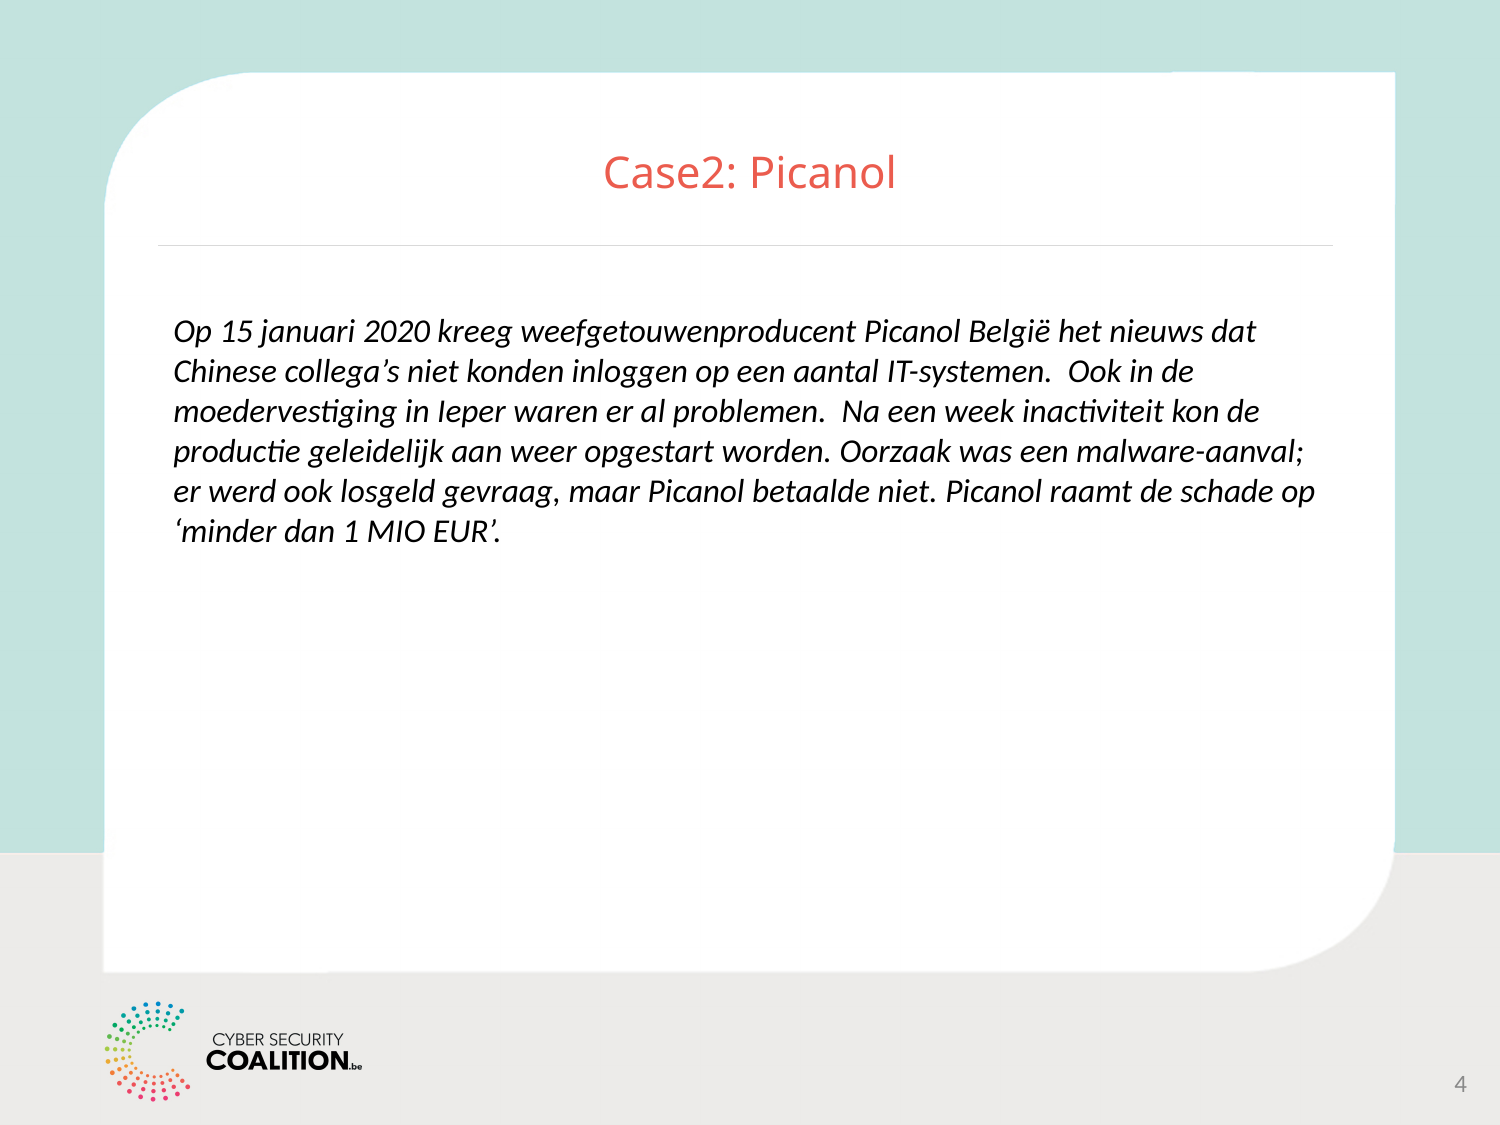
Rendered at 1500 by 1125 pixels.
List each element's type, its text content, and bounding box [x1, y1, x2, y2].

slide_number 4 [1425, 1052, 1497, 1112]
title Case2: Picanol [261, 77, 1239, 265]
picture [0, 0, 1500, 1125]
list Op 15 januari 2020 kreeg weefgetouwenproducent Picanol België het nieuws dat Chinese collega’s niet konden inloggen op een aantal IT-systemen. Ook in de moedervestiging in Ieper waren er al problemen. Na een week inactiviteit kon de productie geleidelijk aan weer opgestart worden. Oorzaak was een malware-aanval; er werd ook losgeld gevraag, maar Picanol betaalde niet. Picanol raamt de schade op ‘minder dan 1 MIO EUR’. [158, 302, 1334, 911]
